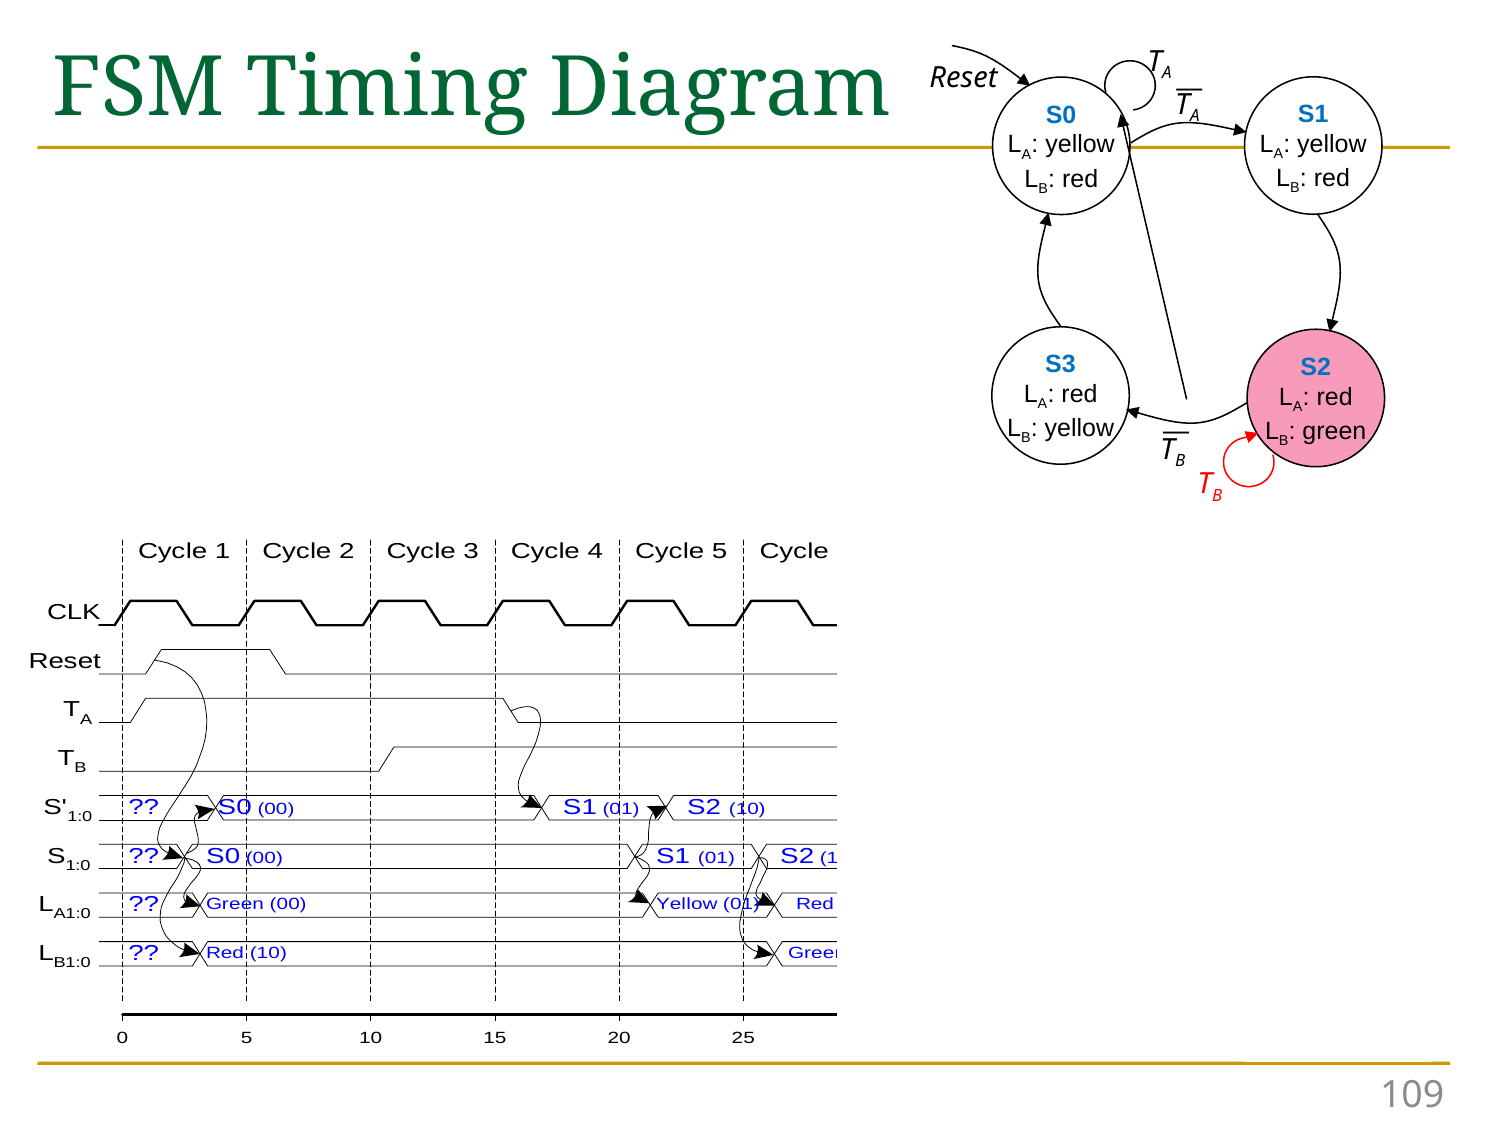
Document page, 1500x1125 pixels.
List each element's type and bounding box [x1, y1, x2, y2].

title [1143, 90, 1160, 134]
title [37, 24, 1450, 200]
text_box [914, 35, 1397, 512]
slide_number [1121, 1066, 1460, 1125]
title [1143, 134, 1232, 200]
list [0, 524, 1476, 1066]
title [1013, 78, 1026, 90]
